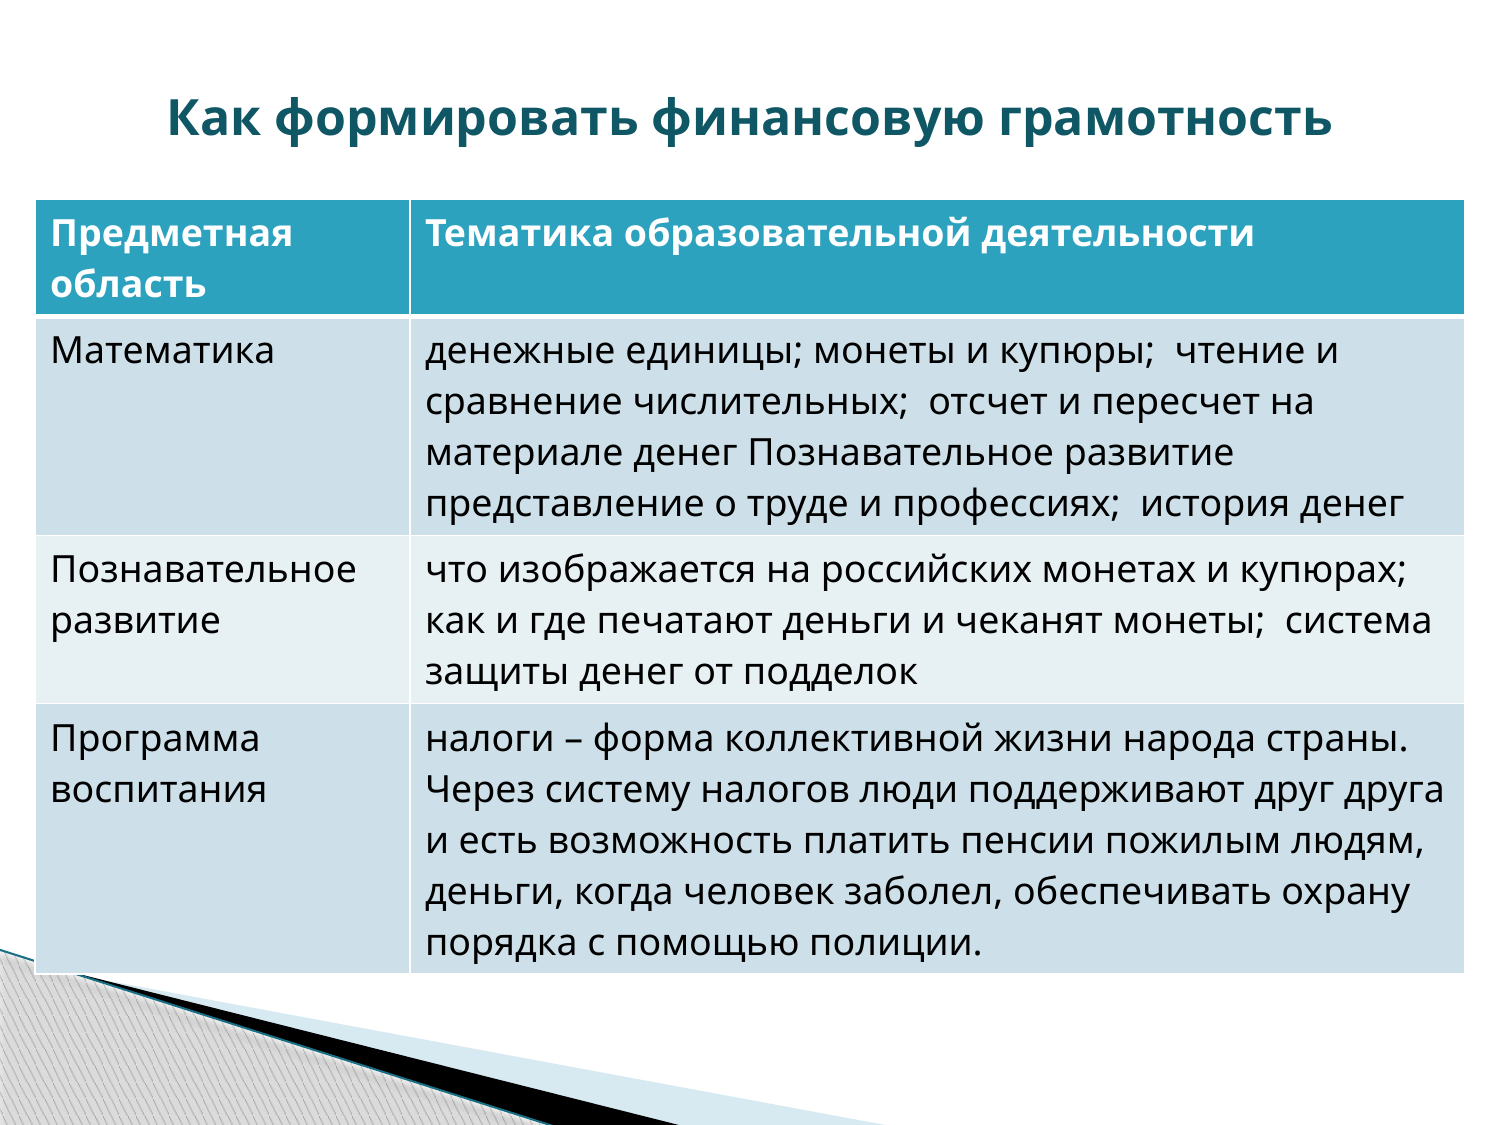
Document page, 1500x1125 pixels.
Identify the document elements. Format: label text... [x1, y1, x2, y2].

table_header Предметная область [36, 200, 409, 314]
table_cell что изображается на российских монетах и купюрах; как и где печатают деньги и чеканят монеты; система защиты денег от подделок [411, 536, 1464, 703]
table_cell Познавательное развитие [36, 536, 409, 703]
table_cell Программа воспитания [36, 704, 409, 973]
table_cell Математика [36, 319, 409, 535]
title Как формировать финансовую грамотность [75, 45, 1425, 188]
table_cell денежные единицы; монеты и купюры; чтение и сравнение числительных; отсчет и пересчет на материале денег Познавательное развитие представление о труде и профессиях; история денег [411, 319, 1464, 535]
table_cell налоги – форма коллективной жизни народа страны. Через систему налогов люди поддерживают друг друга и есть возможность платить пенсии пожилым людям, деньги, когда человек заболел, обеспечивать охрану порядка с помощью полиции. [411, 704, 1464, 973]
table_header Тематика образовательной деятельности [411, 200, 1464, 314]
